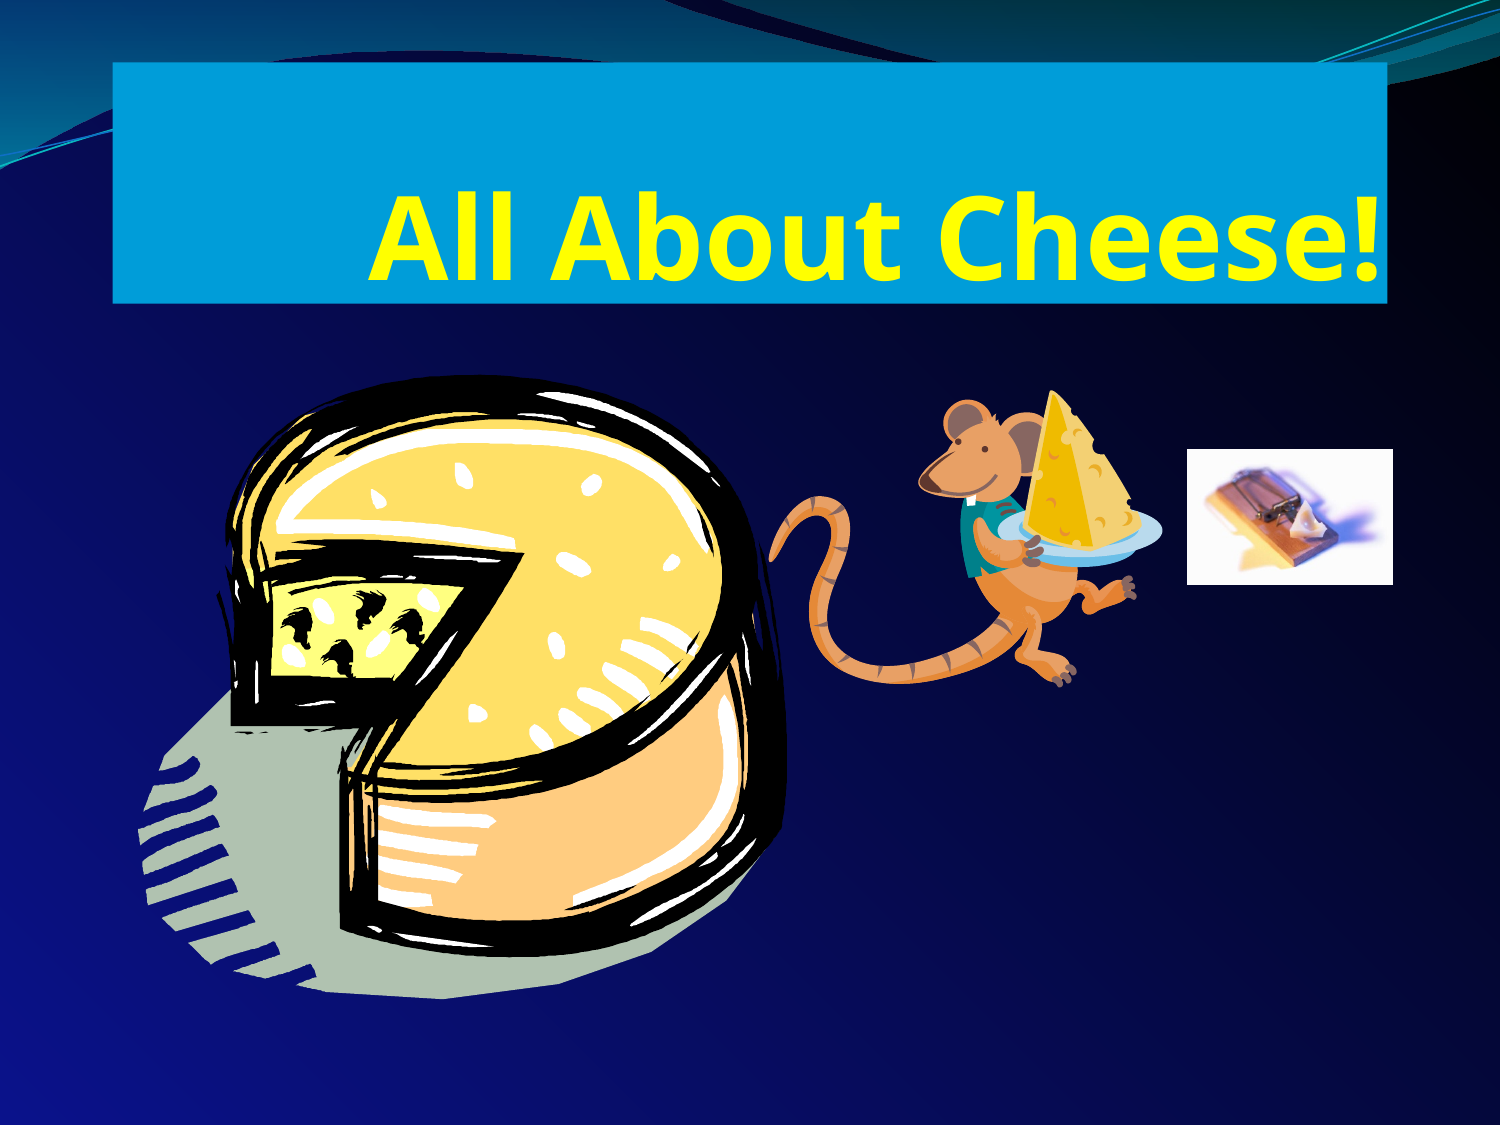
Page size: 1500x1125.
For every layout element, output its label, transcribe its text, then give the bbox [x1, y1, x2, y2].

picture [1187, 449, 1393, 585]
title All About Cheese! [112, 62, 1388, 304]
picture [137, 362, 1163, 1012]
